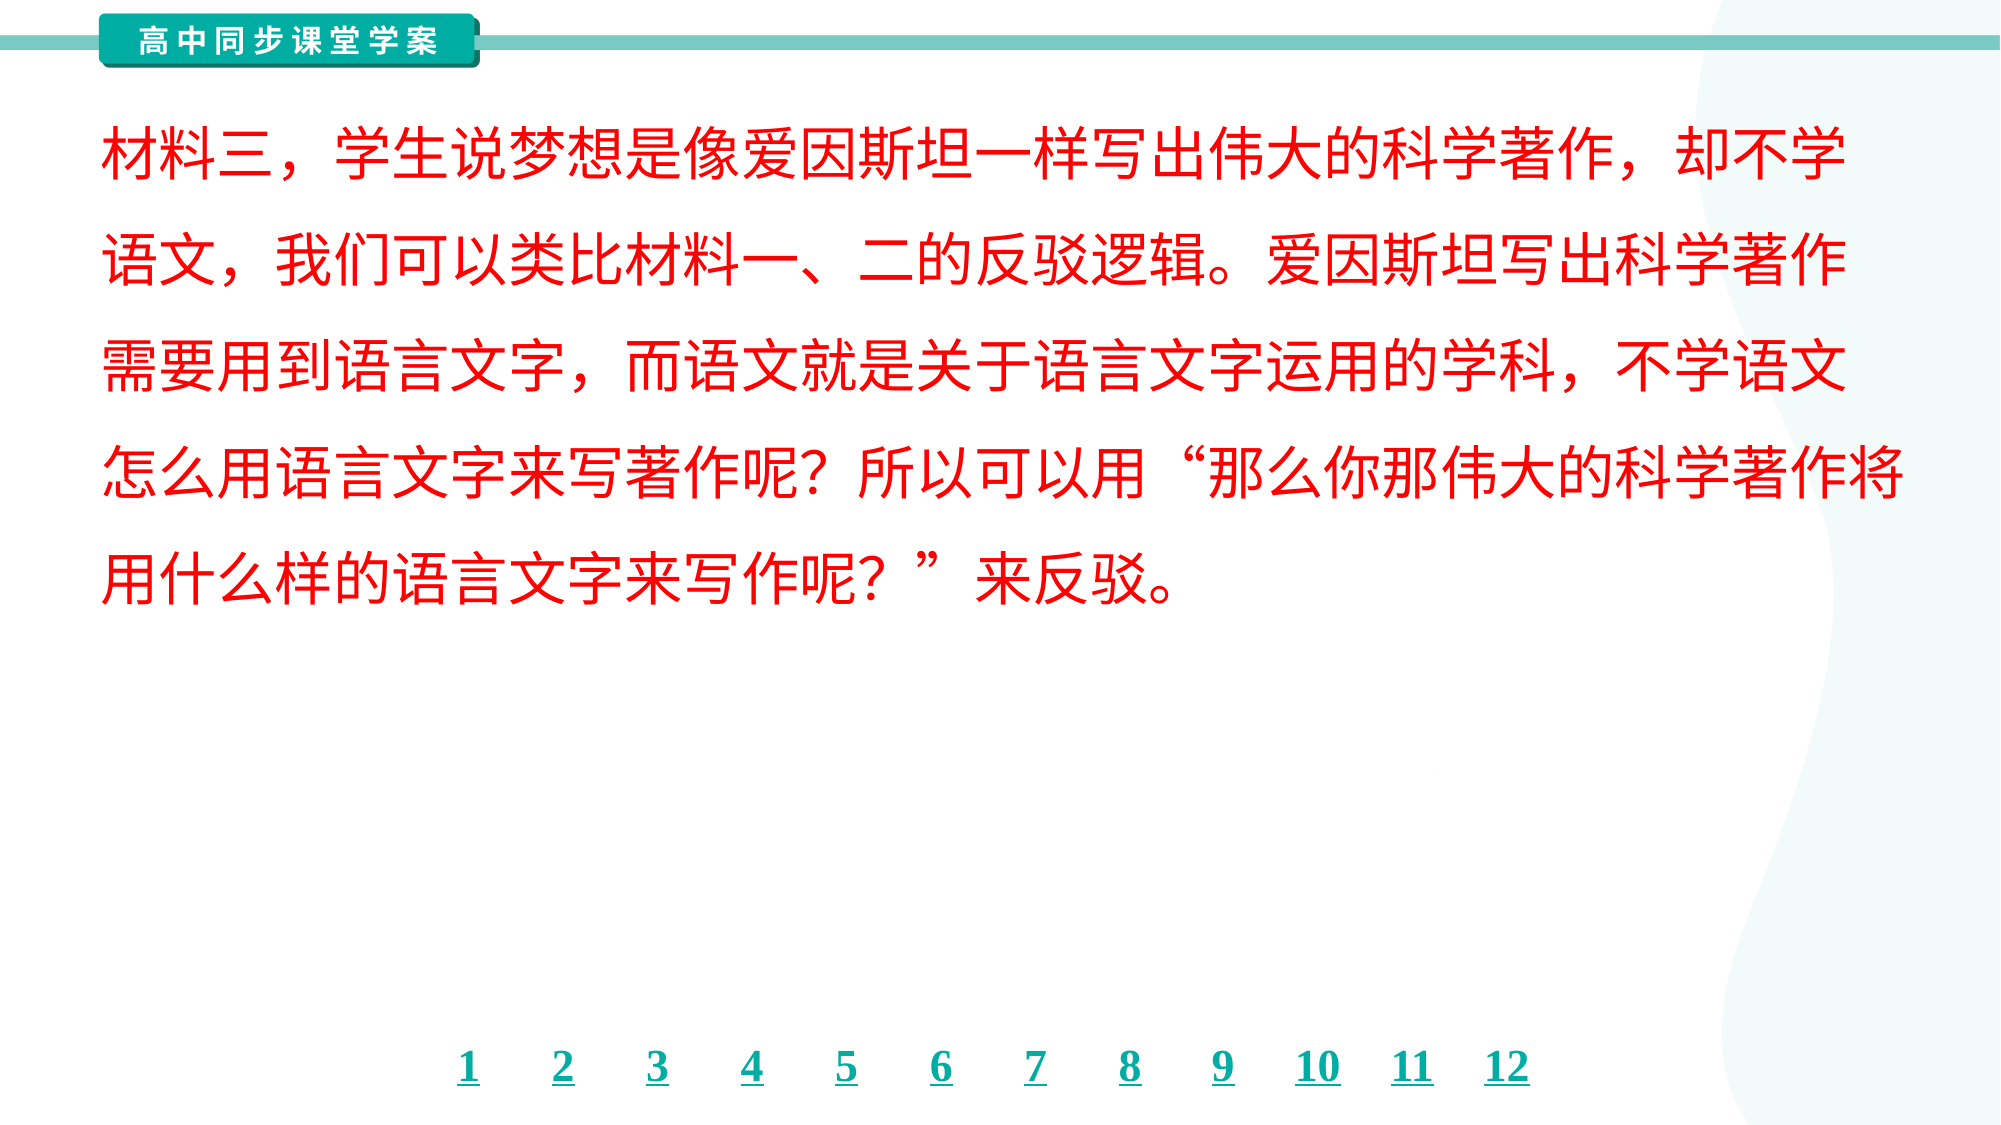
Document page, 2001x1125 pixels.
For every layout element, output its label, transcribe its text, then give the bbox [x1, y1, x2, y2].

picture [0, 0, 2000, 1125]
text_box 材料三，学生说梦想是像爱因斯坦一样写出伟大的科学著作，却不学 语文，我们可以类比材料一、二的反驳逻辑。爱因斯坦写出科学著作 需要用到语言文字，而语文就是关于语言文字运用的学科，不学语文 怎么用语言文字来写著作呢？所以可以用“那么你那伟大的科学著作将 用什么样的语言文字来写作呢？”来反驳。 [100, 76, 1899, 613]
